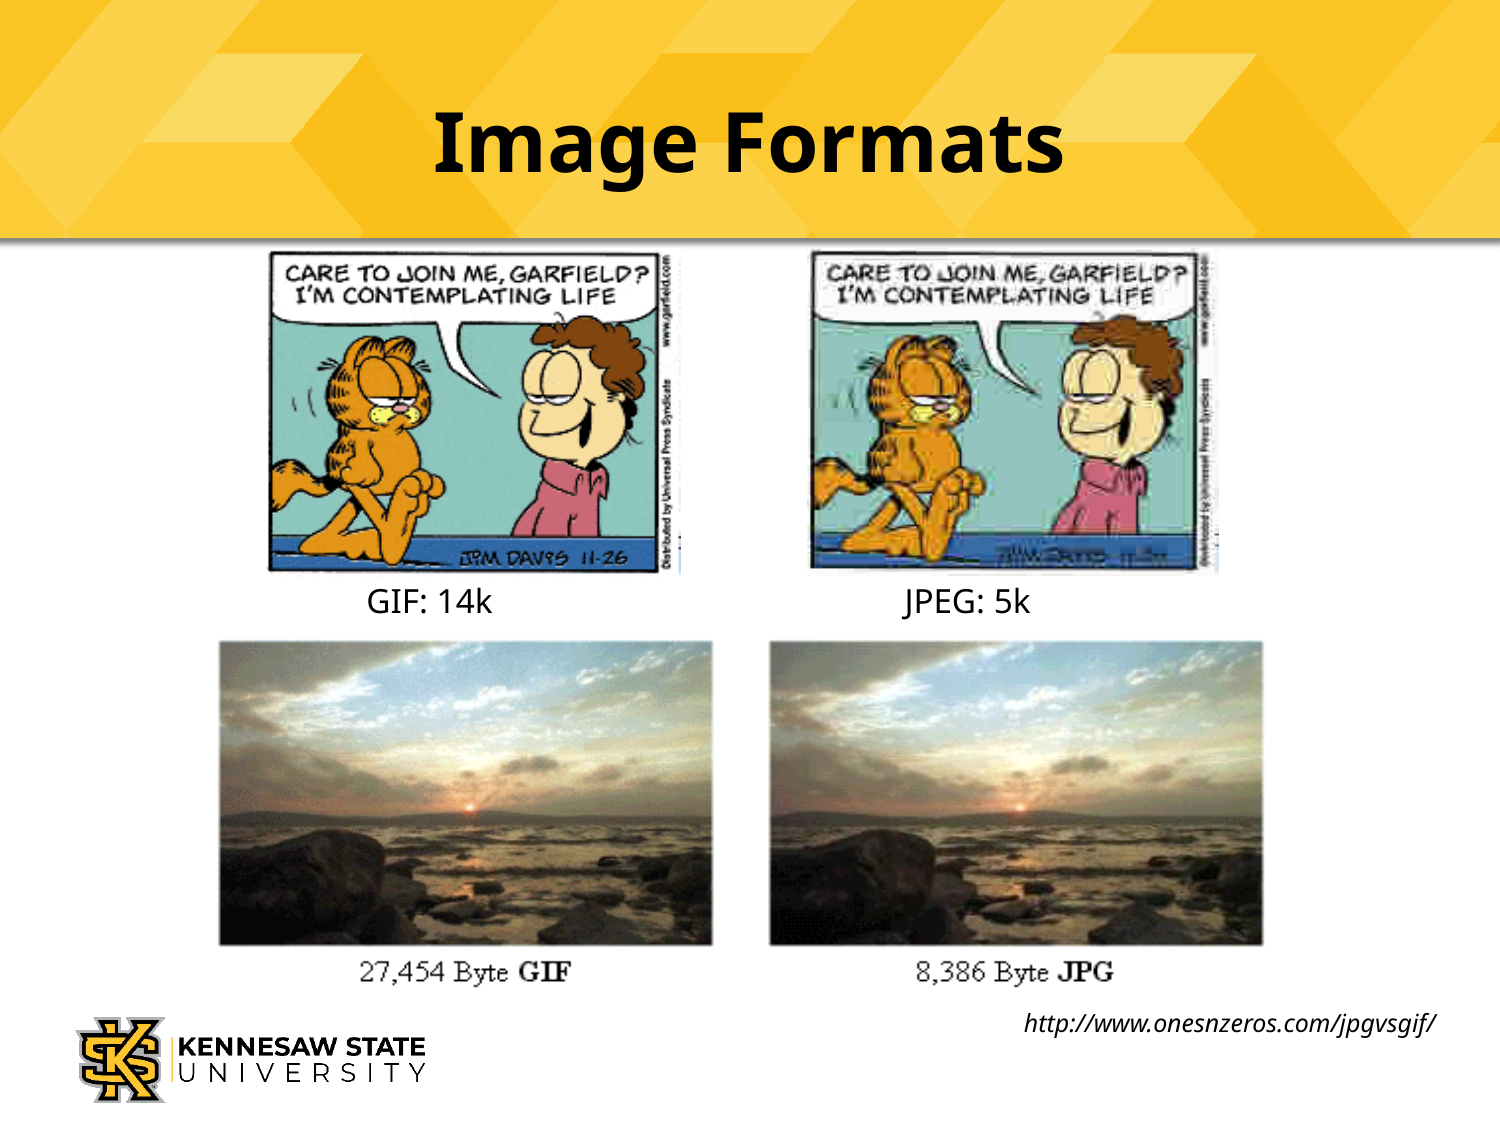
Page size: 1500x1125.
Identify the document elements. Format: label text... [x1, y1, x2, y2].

picture [75, 1017, 425, 1103]
picture [0, 0, 1500, 579]
title Image Formats [75, 45, 1425, 233]
text_box http://www.onesnzeros.com/jpgvsgif/ [695, 998, 1455, 1047]
text_box JPEG: 5k [886, 585, 1124, 613]
text_box GIF: 14k [348, 587, 586, 613]
picture [205, 615, 1290, 1003]
